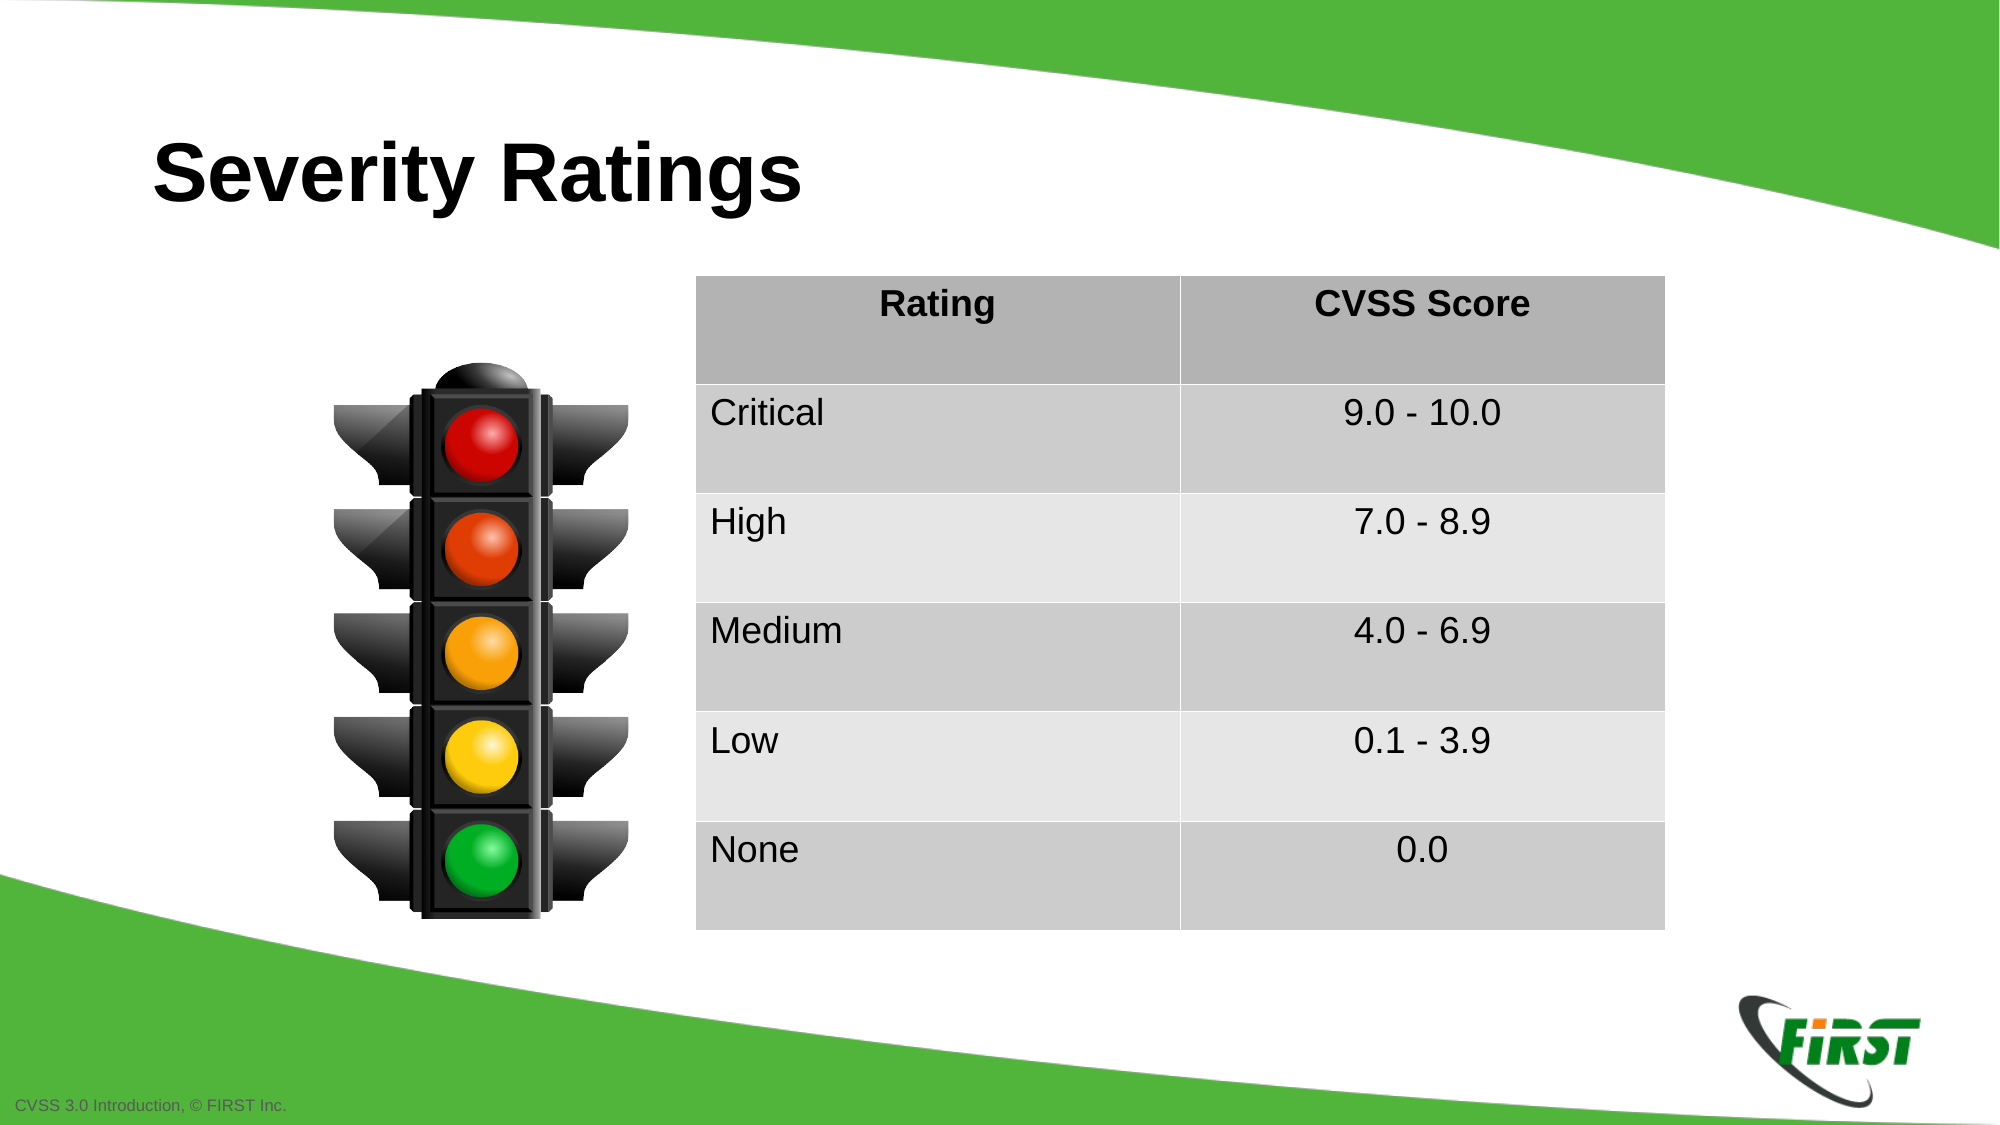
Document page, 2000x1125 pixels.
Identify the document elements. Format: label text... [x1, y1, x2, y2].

table_cell 0.1 - 3.9 [1181, 712, 1665, 821]
table_cell 9.0 - 10.0 [1181, 385, 1665, 493]
table_cell High [696, 494, 1180, 602]
table_cell 0.0 [1181, 822, 1665, 930]
picture [0, 0, 2000, 1125]
table_cell Critical [696, 385, 1180, 493]
table_header Rating [696, 276, 1180, 384]
table_header CVSS Score [1181, 276, 1665, 384]
table_cell Medium [696, 603, 1180, 711]
table_cell 4.0 - 6.9 [1181, 603, 1665, 711]
table_cell 7.0 - 8.9 [1181, 494, 1665, 602]
text_box Severity Ratings [137, 59, 1862, 278]
table_cell None [696, 822, 1180, 930]
table_cell Low [696, 712, 1180, 821]
